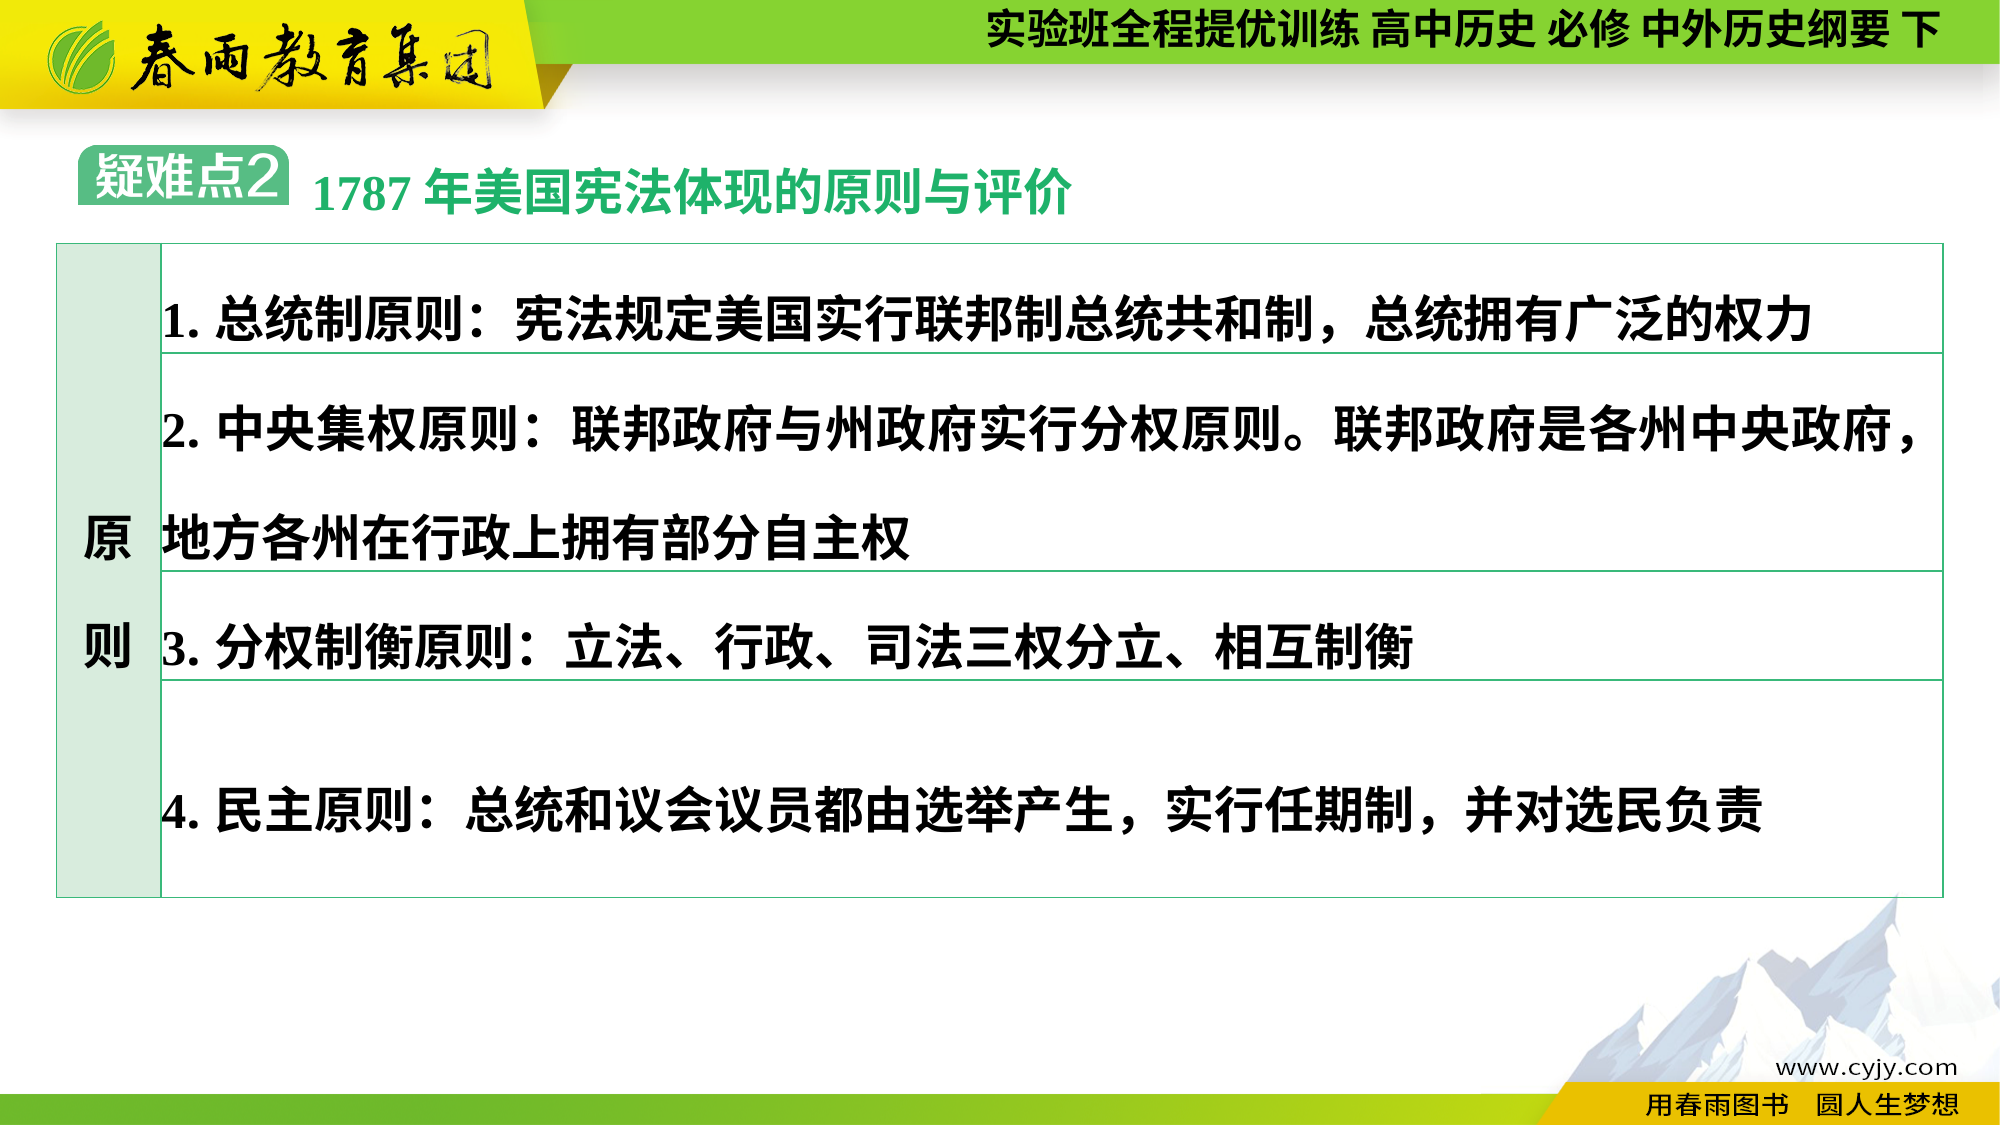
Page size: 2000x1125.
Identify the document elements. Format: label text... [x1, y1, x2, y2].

picture [0, 0, 2000, 1125]
table_cell 3.分权制衡原则：立法、行政、司法三权分立、相互制衡 [162, 572, 1942, 679]
table_cell 2.中央集权原则：联邦政府与州政府实行分权原则。联邦政府是各州中央政府，地方各州在行政上拥有部分自主权 [162, 354, 1942, 570]
table_header 原 则 [57, 244, 160, 897]
table_cell 4.民主原则：总统和议会议员都由选举产生，实行任期制，并对选民负责 [162, 681, 1942, 897]
list 1787年美国宪法体现的原则与评价 [59, 122, 1944, 217]
table_header 1.总统制原则：宪法规定美国实行联邦制总统共和制，总统拥有广泛的权力 [162, 244, 1942, 352]
